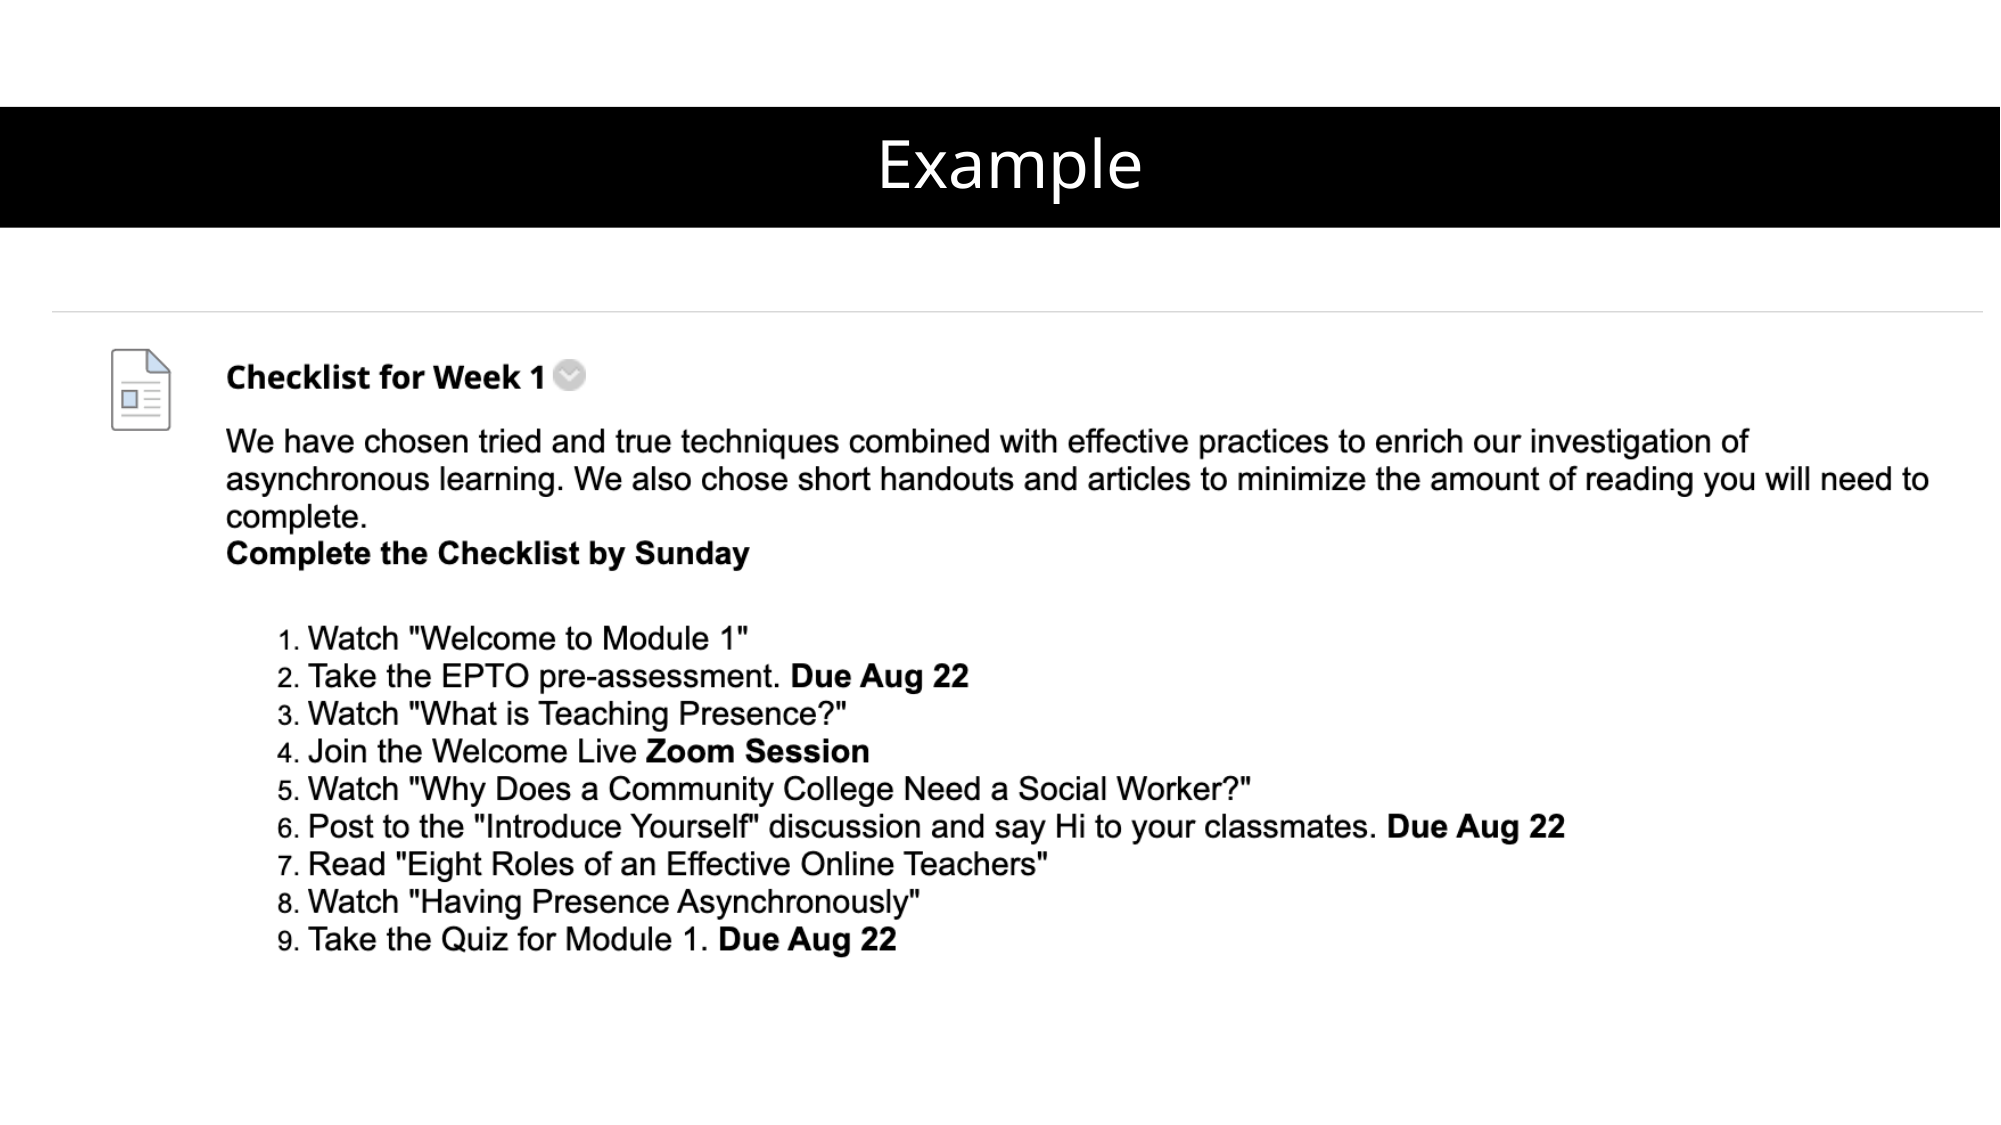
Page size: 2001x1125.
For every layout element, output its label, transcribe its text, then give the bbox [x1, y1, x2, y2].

text_box [0, 106, 2000, 229]
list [52, 309, 1983, 1020]
title Example [91, 105, 1931, 228]
